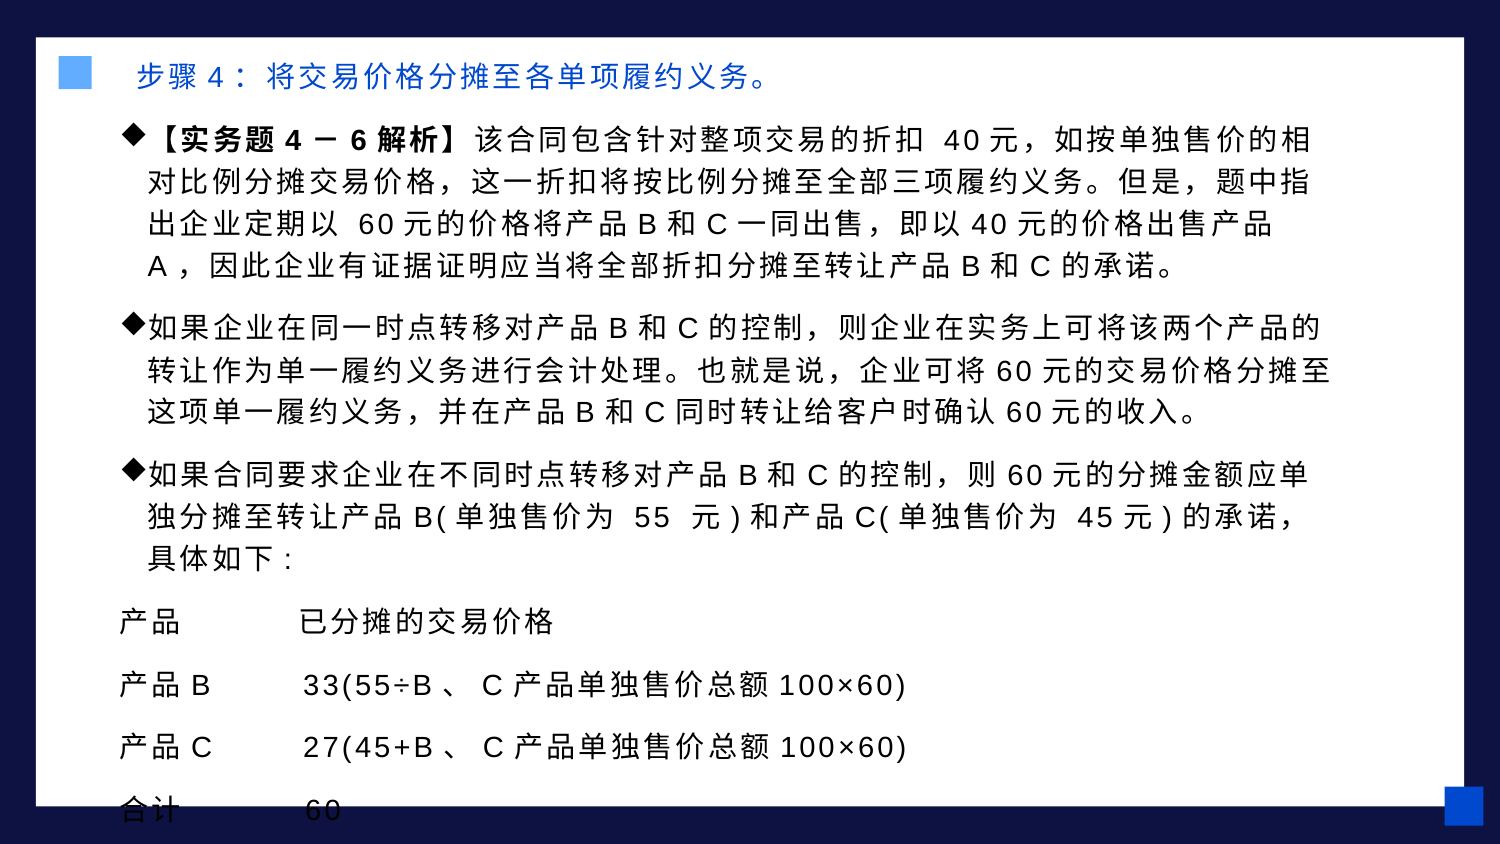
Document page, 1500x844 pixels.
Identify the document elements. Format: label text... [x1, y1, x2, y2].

list 步骤4：将交易价格分摊至各单项履约义务。 【实务题4－6解析】该合同包含针对整项交易的折扣 40元，如按单独售价的相对比例分摊交易价格，这一折扣将按比例分摊至全部三项履约义务。但是，题中指出企业定期以 60元的价格将产品B和C一同出售，即以40元的价格出售产品A，因此企业有证据证明应当将全部折扣分摊至转让产品B和C的承诺。 如果企业在同一时点转移对产品B和C的控制，则企业在实务上可将该两个产品的转让作为单一履约义务进行会计处理。也就是说，企业可将60元的交易价格分摊至这项单一履约义务，并在产品B和C同时转让给客户时确认60元的收入。 如果合同要求企业在不同时点转移对产品B和C的控制，则60元的分摊金额应单独分摊至转让产品B(单独售价为 55 元)和产品C(单独售价为 45元)的承诺，具体如下: 产品 已分摊的交易价格 产品B 33(55÷B、C产品单独售价总额100×60) 产品C 27(45+B、C产品单独售价总额100×60) 合计 60 [102, 51, 1350, 476]
